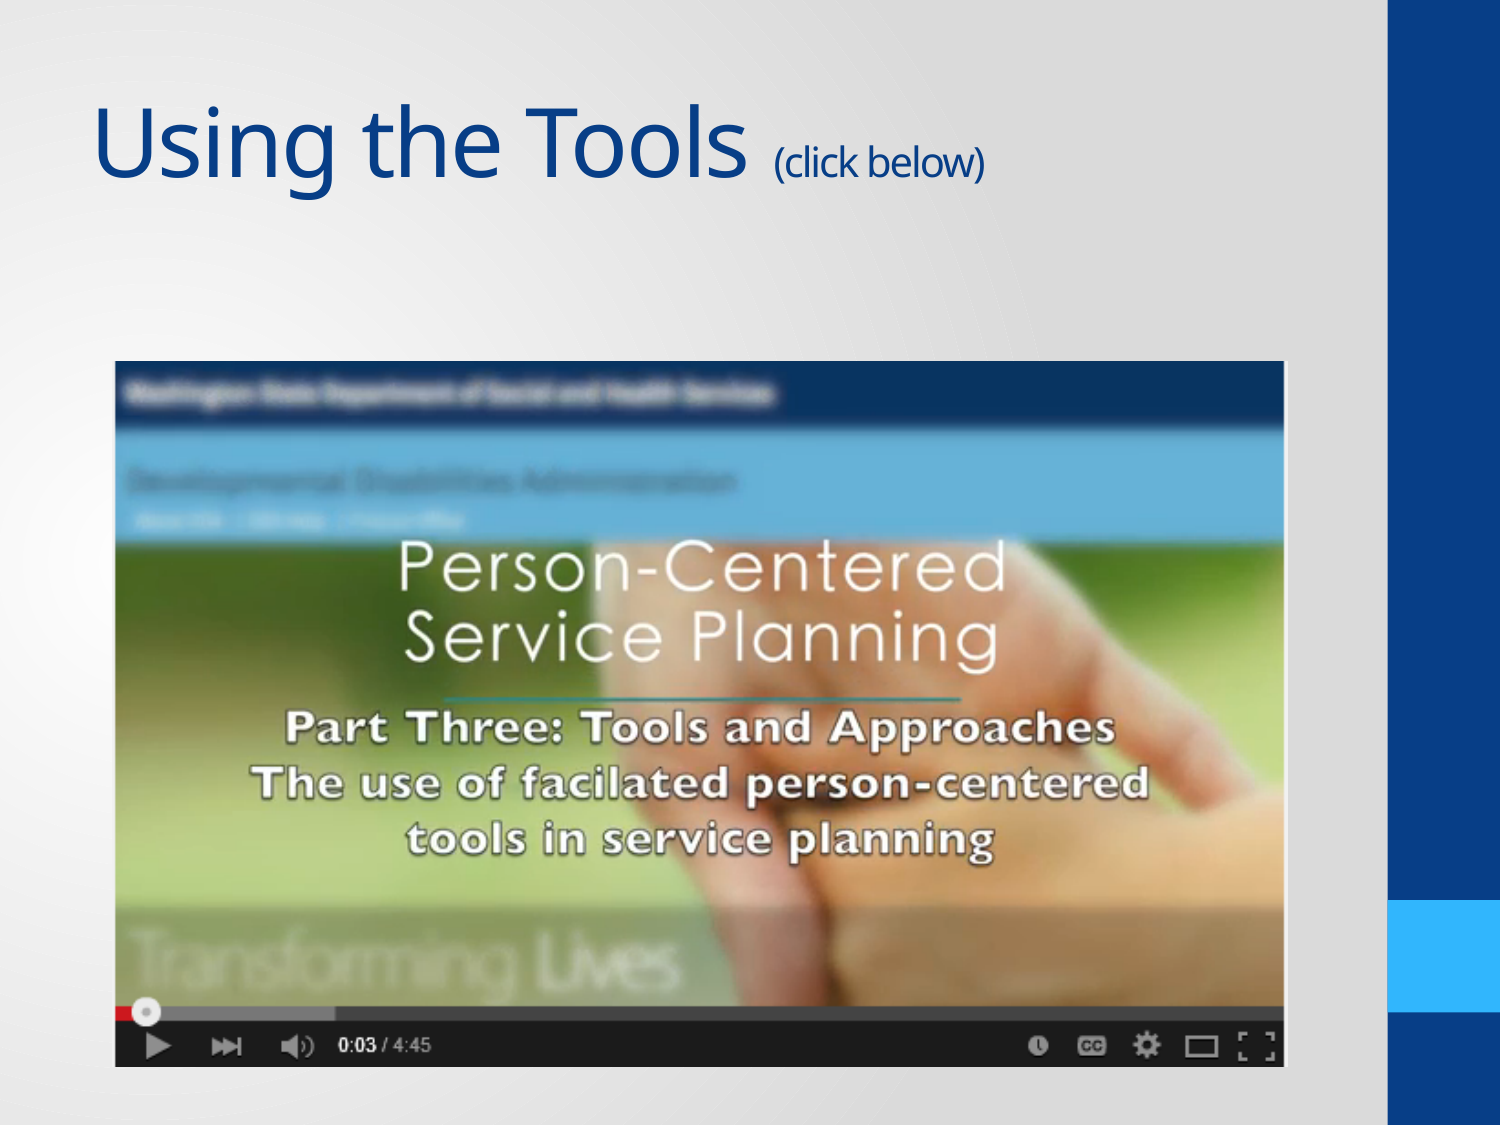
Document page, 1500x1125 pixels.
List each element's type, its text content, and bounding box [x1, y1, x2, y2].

title Using the Tools (click below) [75, 45, 1325, 233]
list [111, 361, 1288, 1067]
